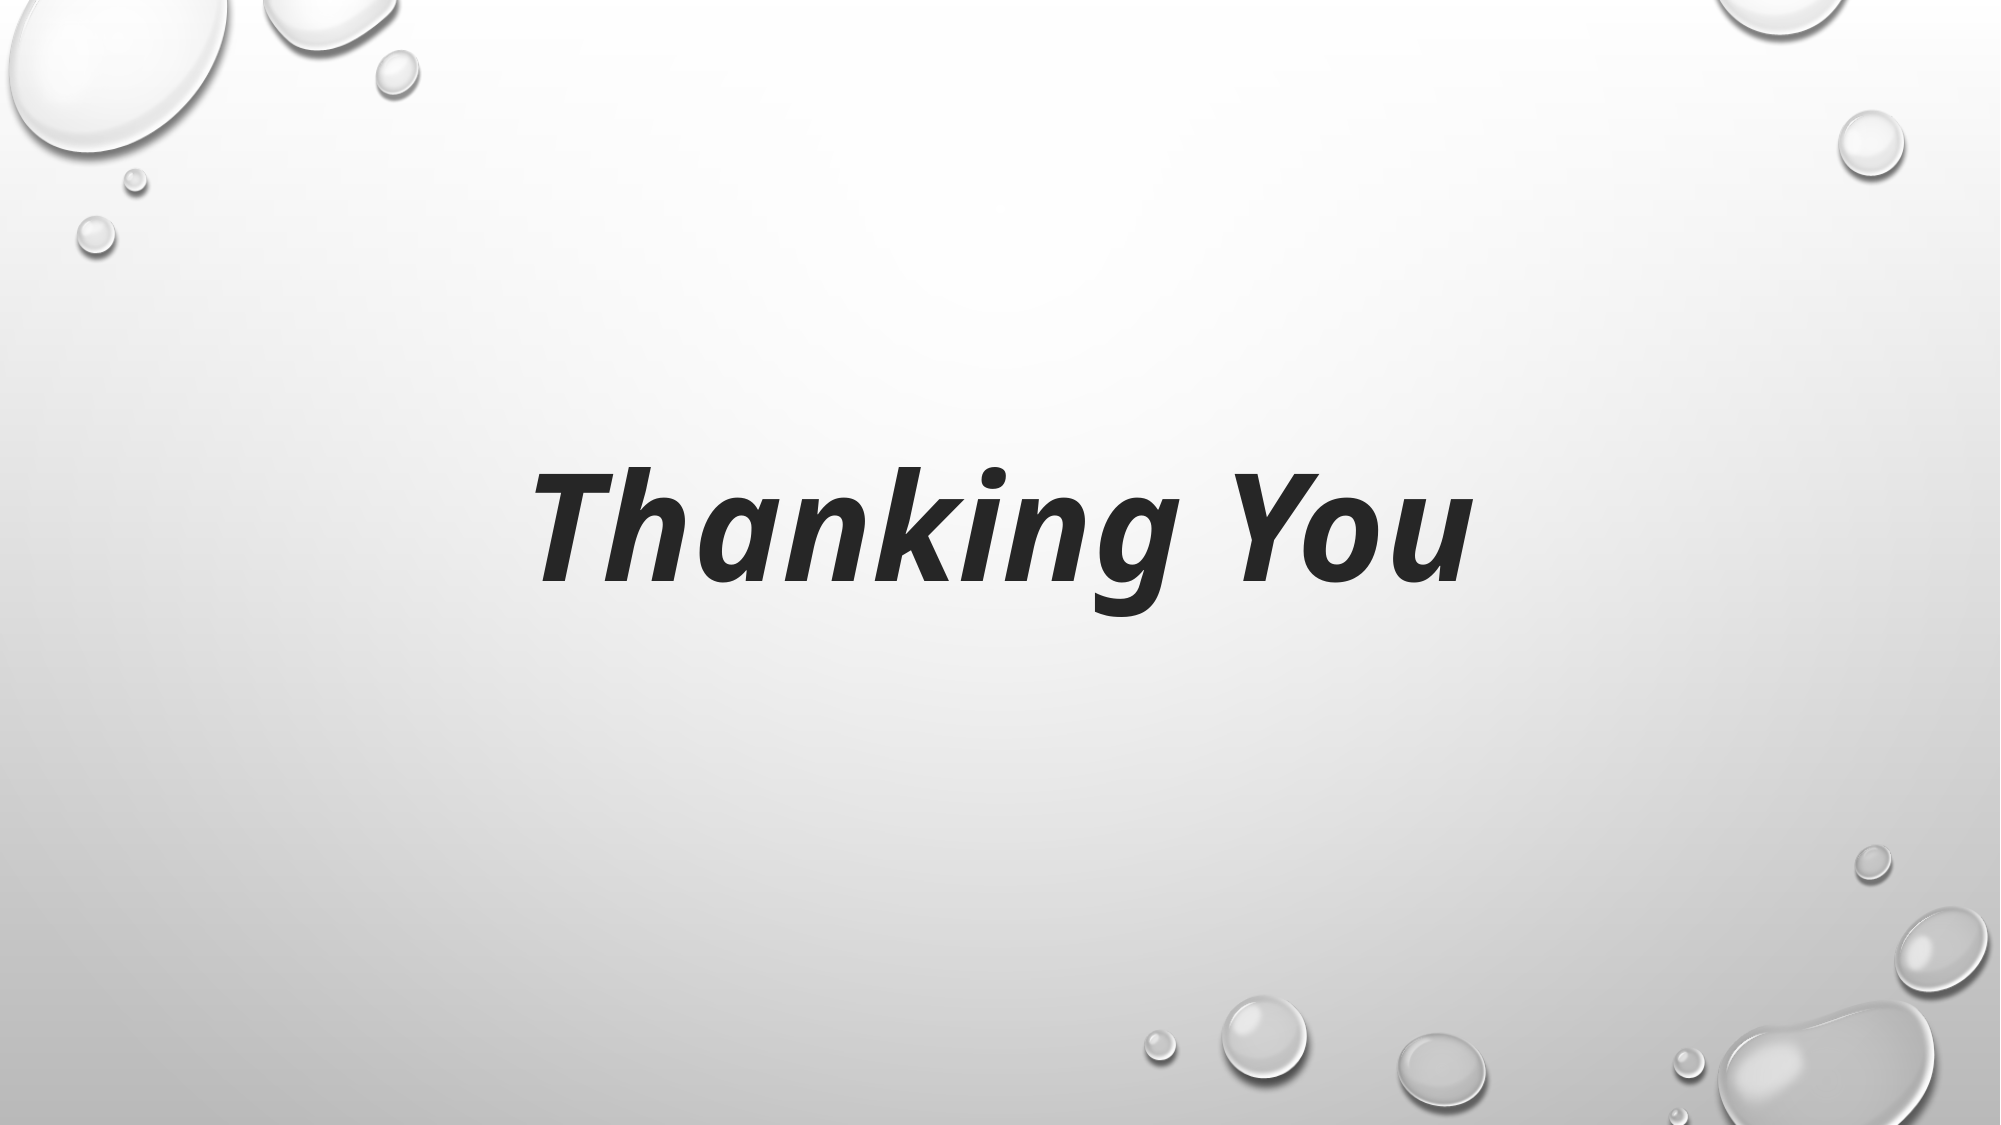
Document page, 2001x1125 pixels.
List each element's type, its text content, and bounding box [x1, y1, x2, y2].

list Thanking You [149, 388, 1850, 950]
picture [0, 0, 2000, 1125]
